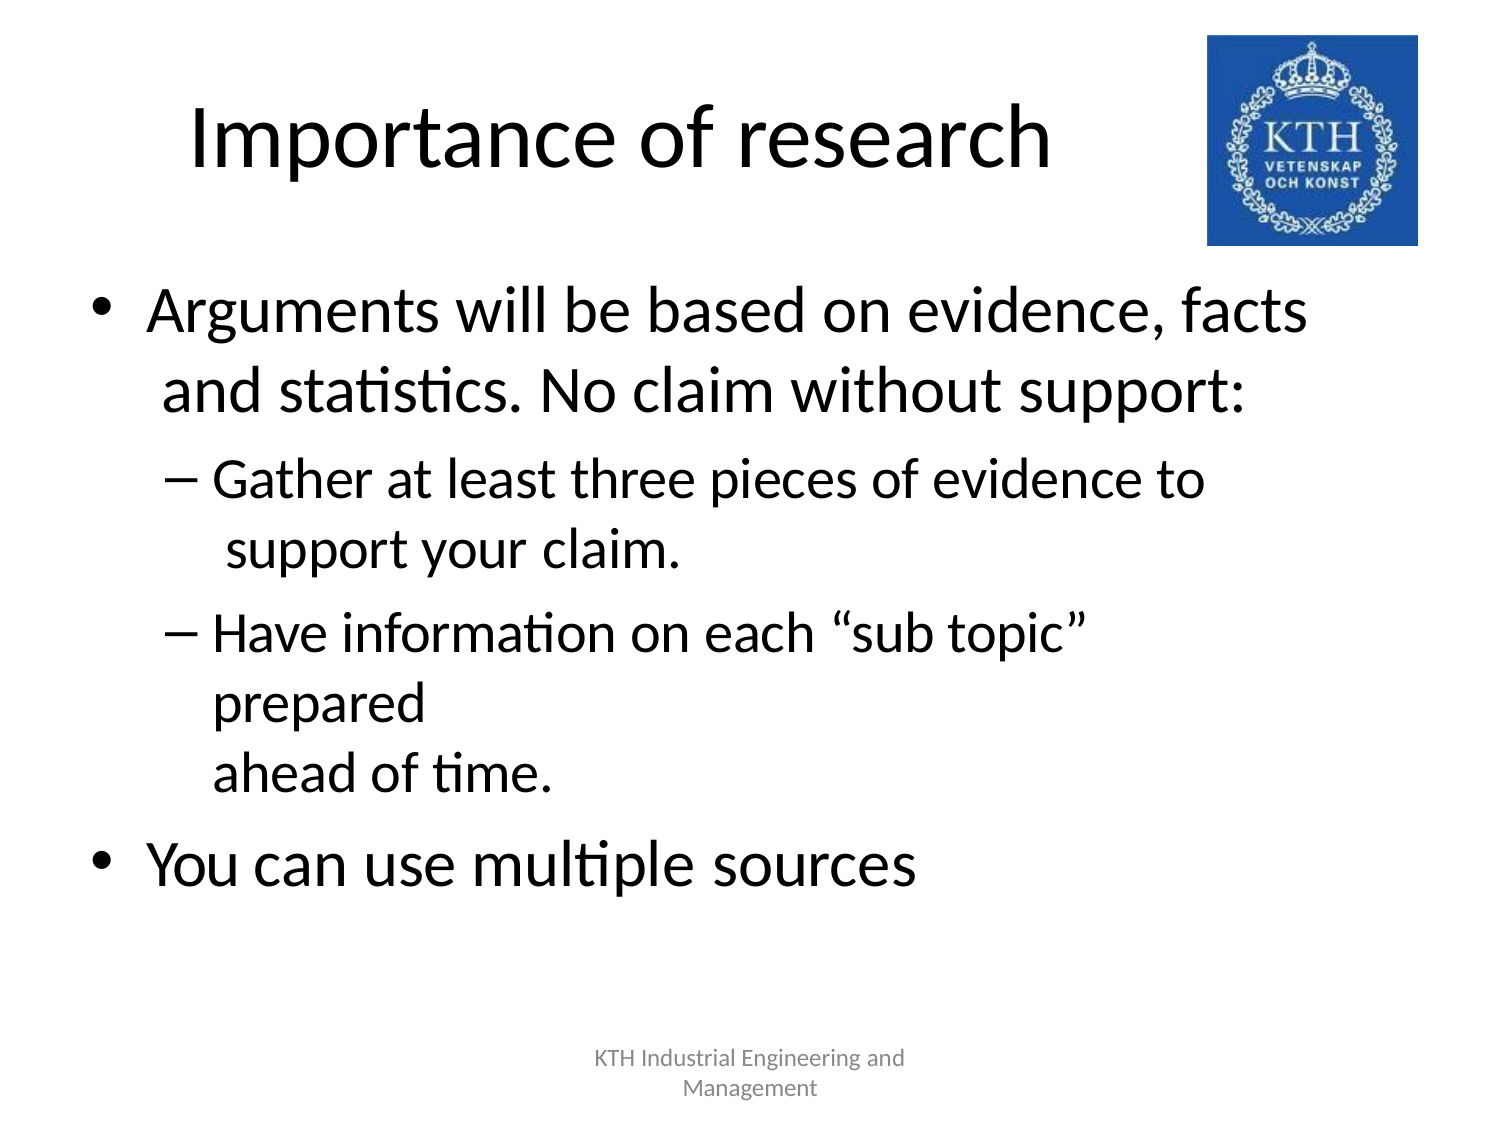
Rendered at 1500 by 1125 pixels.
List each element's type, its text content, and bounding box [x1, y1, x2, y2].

footer KTH Industrial Engineering and Management [592, 1045, 908, 1125]
text_box [1207, 35, 1418, 246]
title Importance of research [186, 73, 1060, 263]
text_box Arguments will be based on evidence, facts and statistics. No claim without support: Gather at least three pieces of evidence to support your claim. Have information on each “sub topic” prepared ahead of time. You can use multiple sources [87, 263, 1332, 900]
